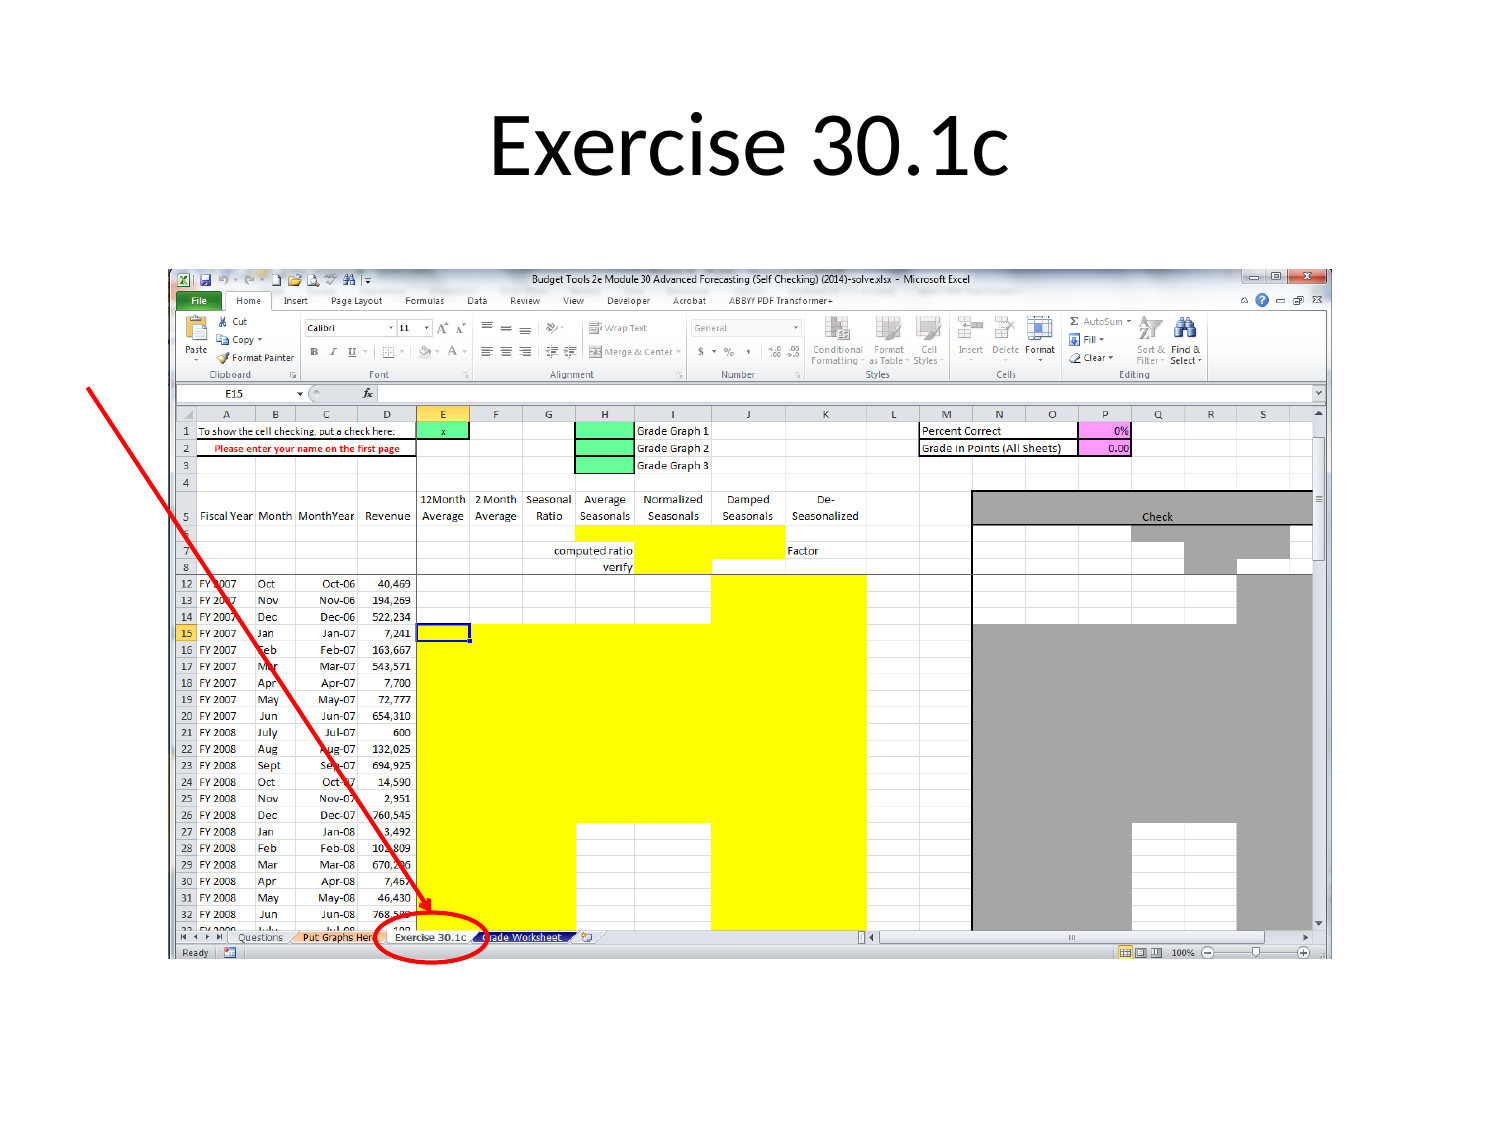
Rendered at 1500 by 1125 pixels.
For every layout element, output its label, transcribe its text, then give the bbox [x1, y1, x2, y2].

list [168, 269, 1332, 960]
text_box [87, 387, 432, 913]
title Exercise 30.1c [75, 45, 1425, 233]
